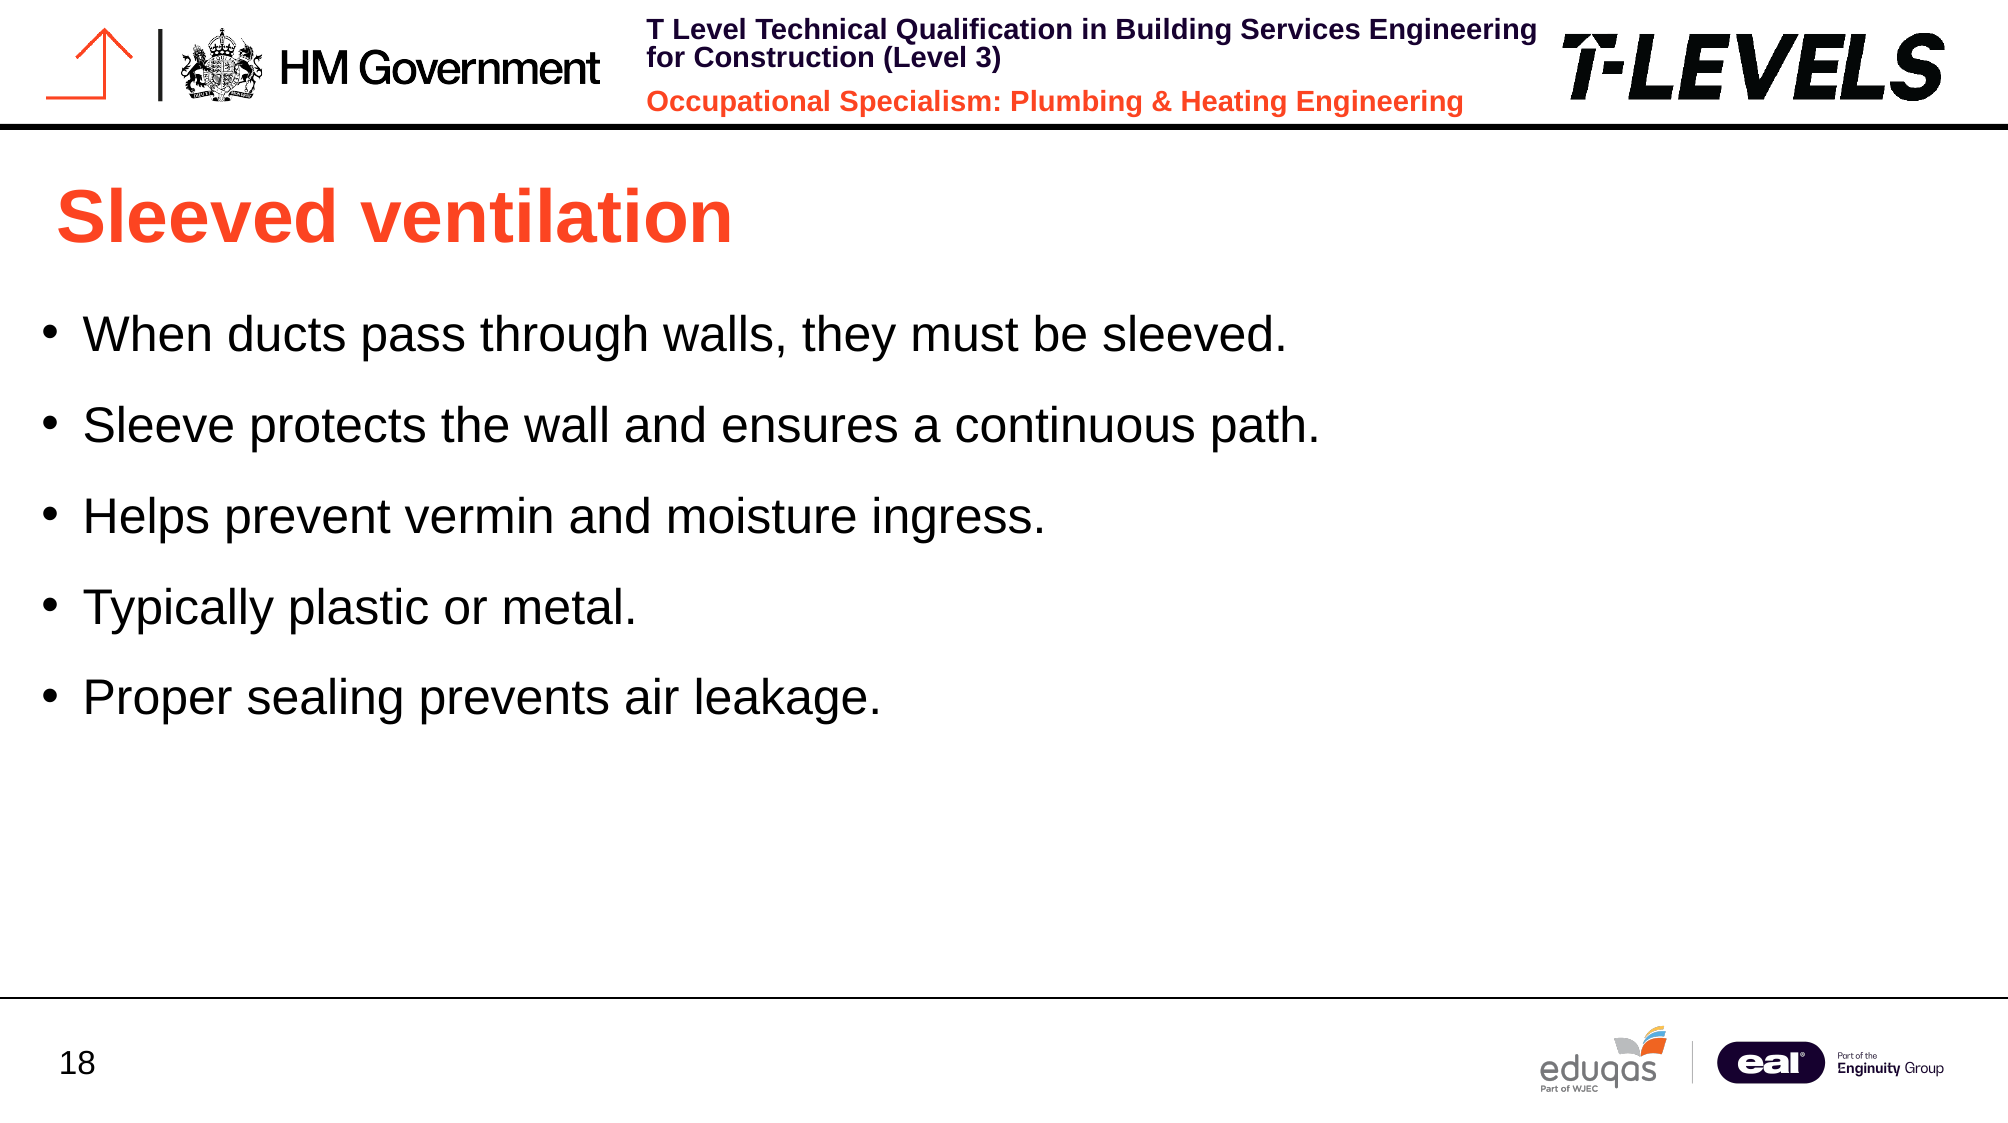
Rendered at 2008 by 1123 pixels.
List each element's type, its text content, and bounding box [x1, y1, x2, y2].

picture [41, 27, 139, 100]
list When ducts pass through walls, they must be sleeved. Sleeve protects the wall and ensures a continuous path. Helps prevent vermin and moisture ingress. Typically plastic or metal. Proper sealing prevents air leakage. [41, 295, 1949, 975]
picture [1543, 25, 1964, 108]
picture [1535, 1021, 1949, 1097]
picture [158, 28, 600, 102]
title Sleeved ventilation [41, 111, 1949, 295]
